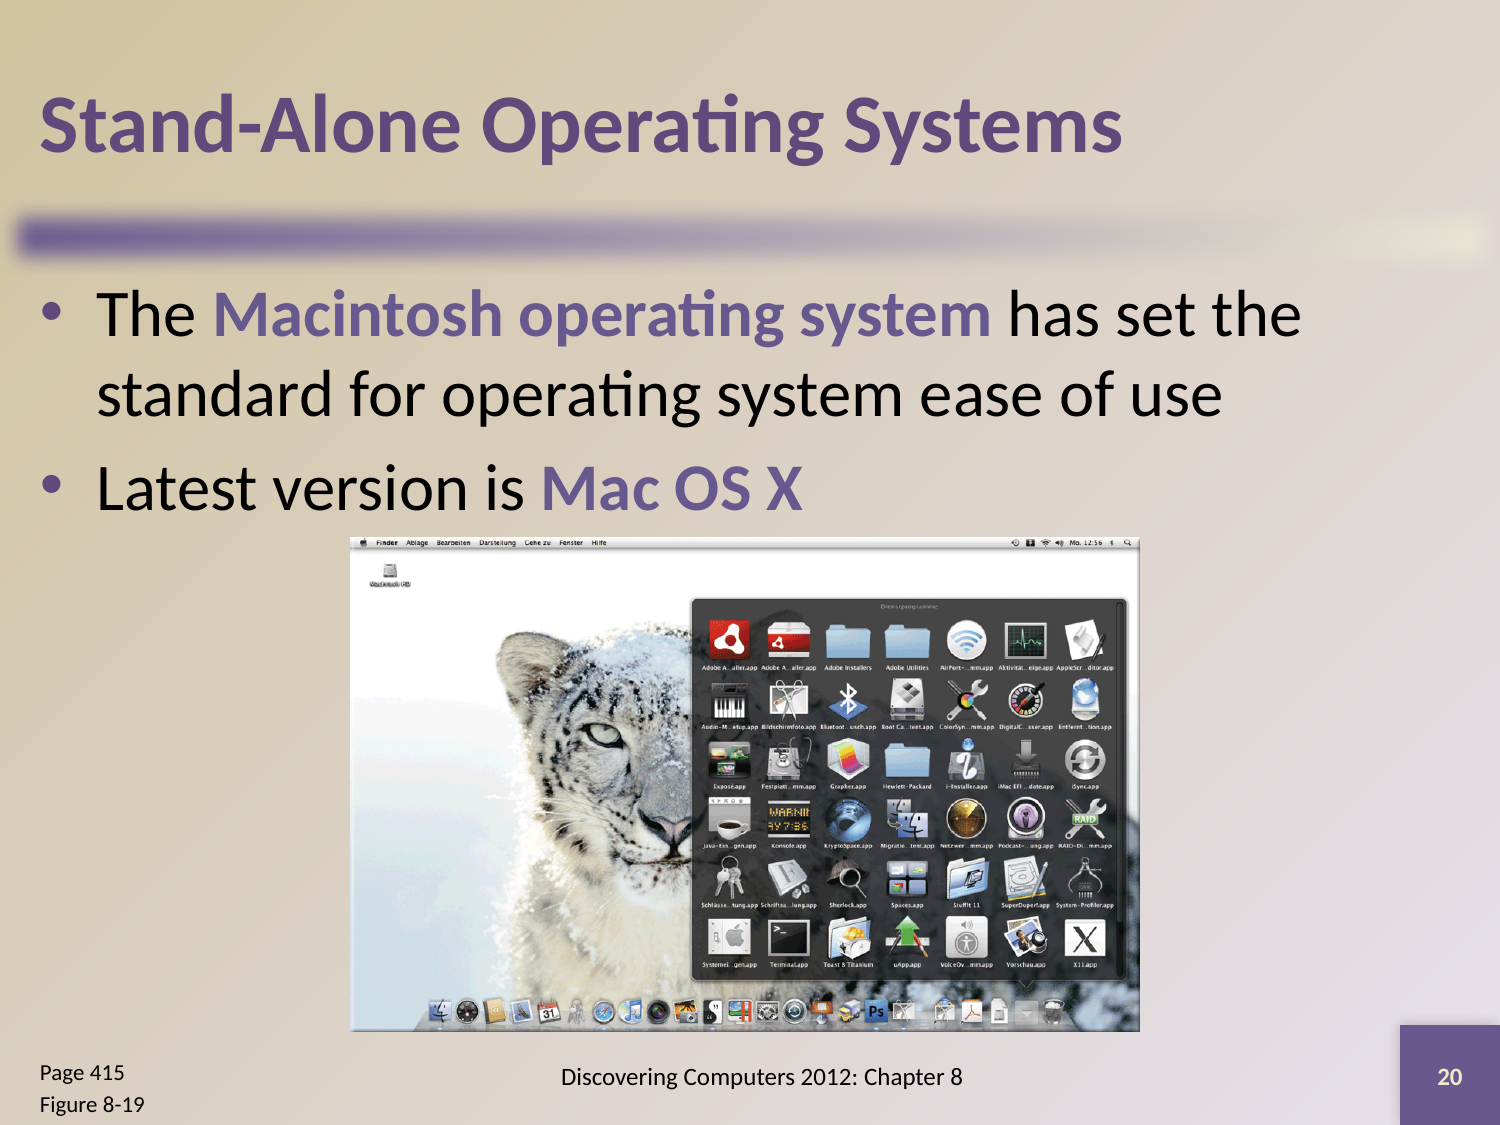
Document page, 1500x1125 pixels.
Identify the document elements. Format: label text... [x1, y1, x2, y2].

list The Macintosh operating system has set the standard for operating system ease of use Latest version is Mac OS X [24, 262, 1475, 1025]
picture [349, 537, 1141, 1032]
footer Discovering Computers 2012: Chapter 8 [450, 1041, 1075, 1113]
slide_number 20 [1400, 1025, 1500, 1125]
title Stand-Alone Operating Systems [24, 24, 1475, 213]
list Page 415 Figure 8-19 [24, 1050, 300, 1125]
